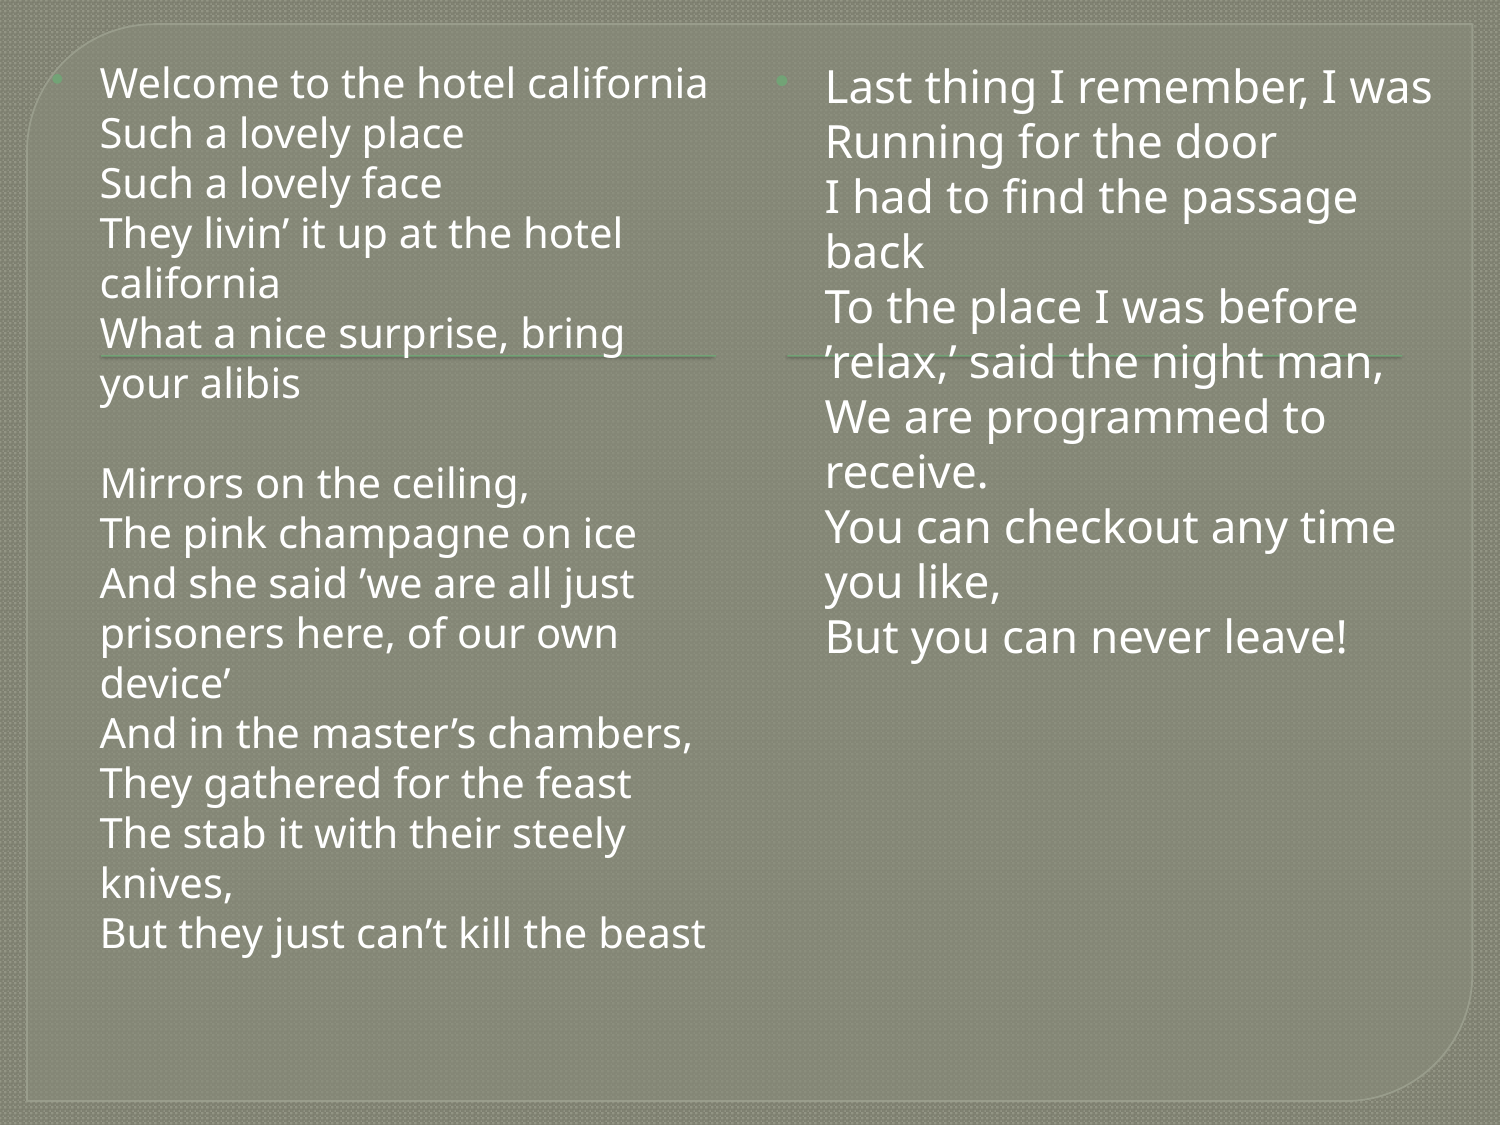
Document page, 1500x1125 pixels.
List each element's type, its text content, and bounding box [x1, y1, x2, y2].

list Welcome to the hotel california Such a lovely place Such a lovely face They livin’ it up at the hotel california What a nice surprise, bring your alibis Mirrors on the ceiling, The pink champagne on ice And she said ’we are all just prisoners here, of our own device’ And in the master’s chambers, They gathered for the feast The stab it with their steely knives, But they just can’t kill the beast [37, 50, 738, 1035]
list Last thing I remember, I was Running for the door I had to find the passage back To the place I was before ’relax,’ said the night man, We are programmed to receive. You can checkout any time you like, But you can never leave! [761, 50, 1450, 1035]
